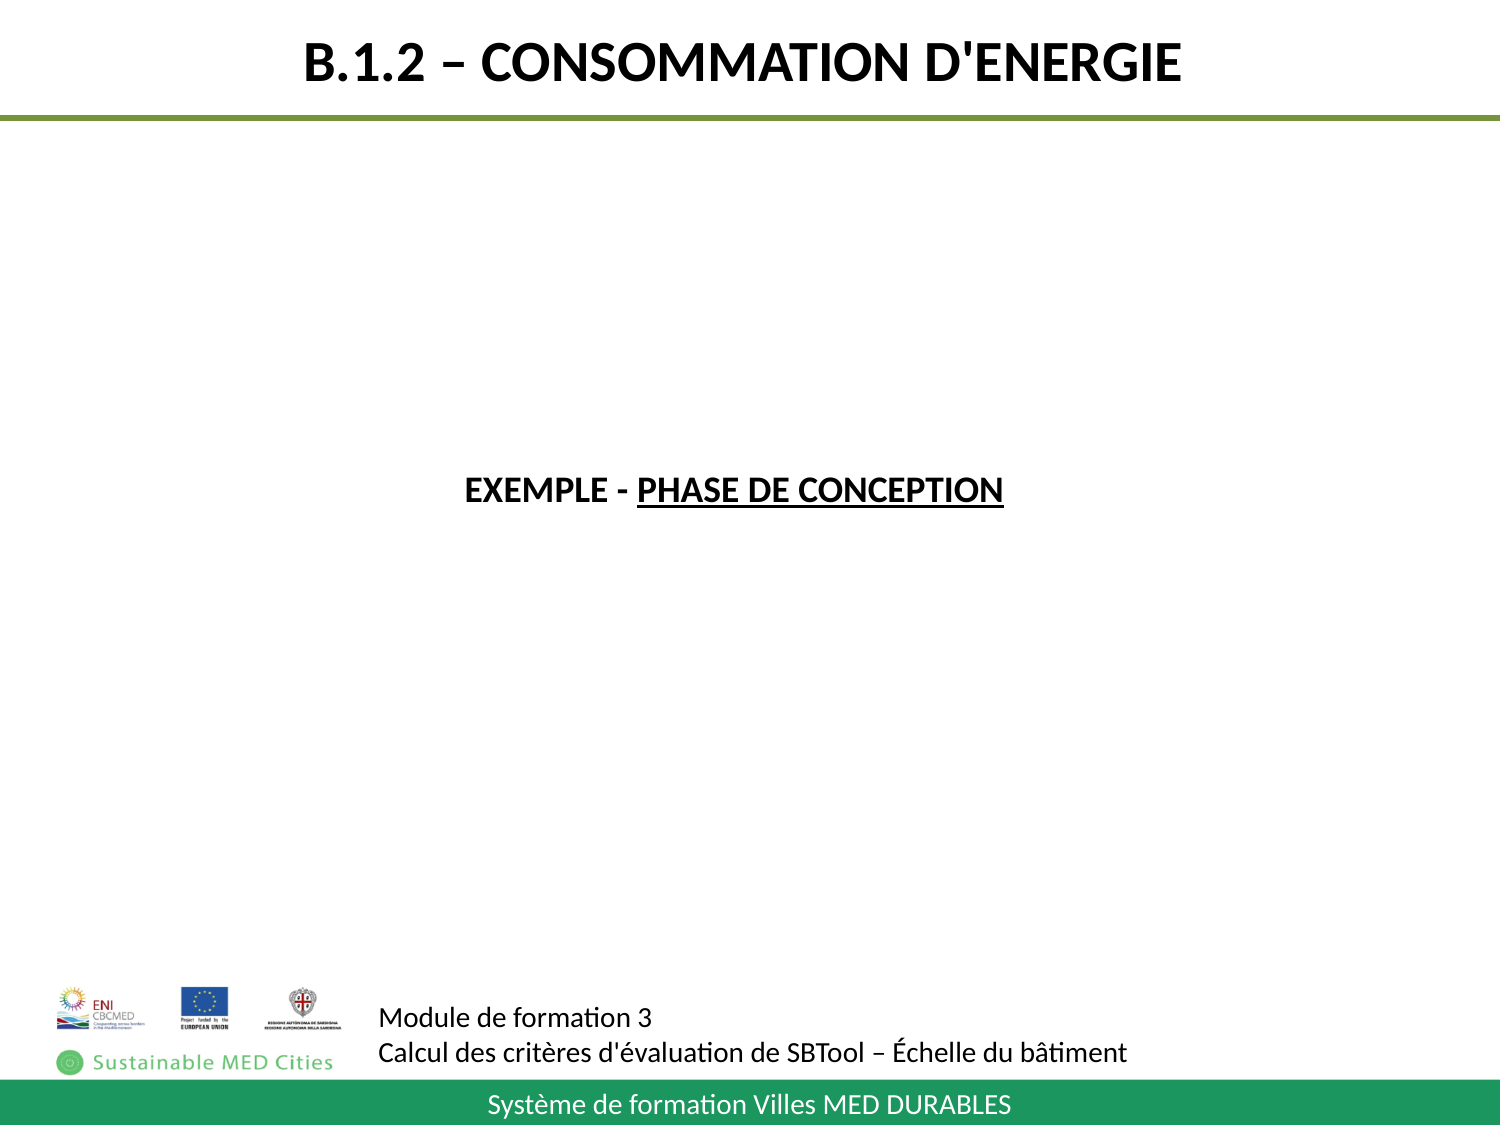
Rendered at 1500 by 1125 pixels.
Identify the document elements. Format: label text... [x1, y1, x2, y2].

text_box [0, 972, 1500, 1125]
list EXEMPLE - PHASE DE CONCEPTION [43, 262, 1425, 944]
title B.1.2 – CONSOMMATION D'ENERGIE [0, 0, 1500, 117]
